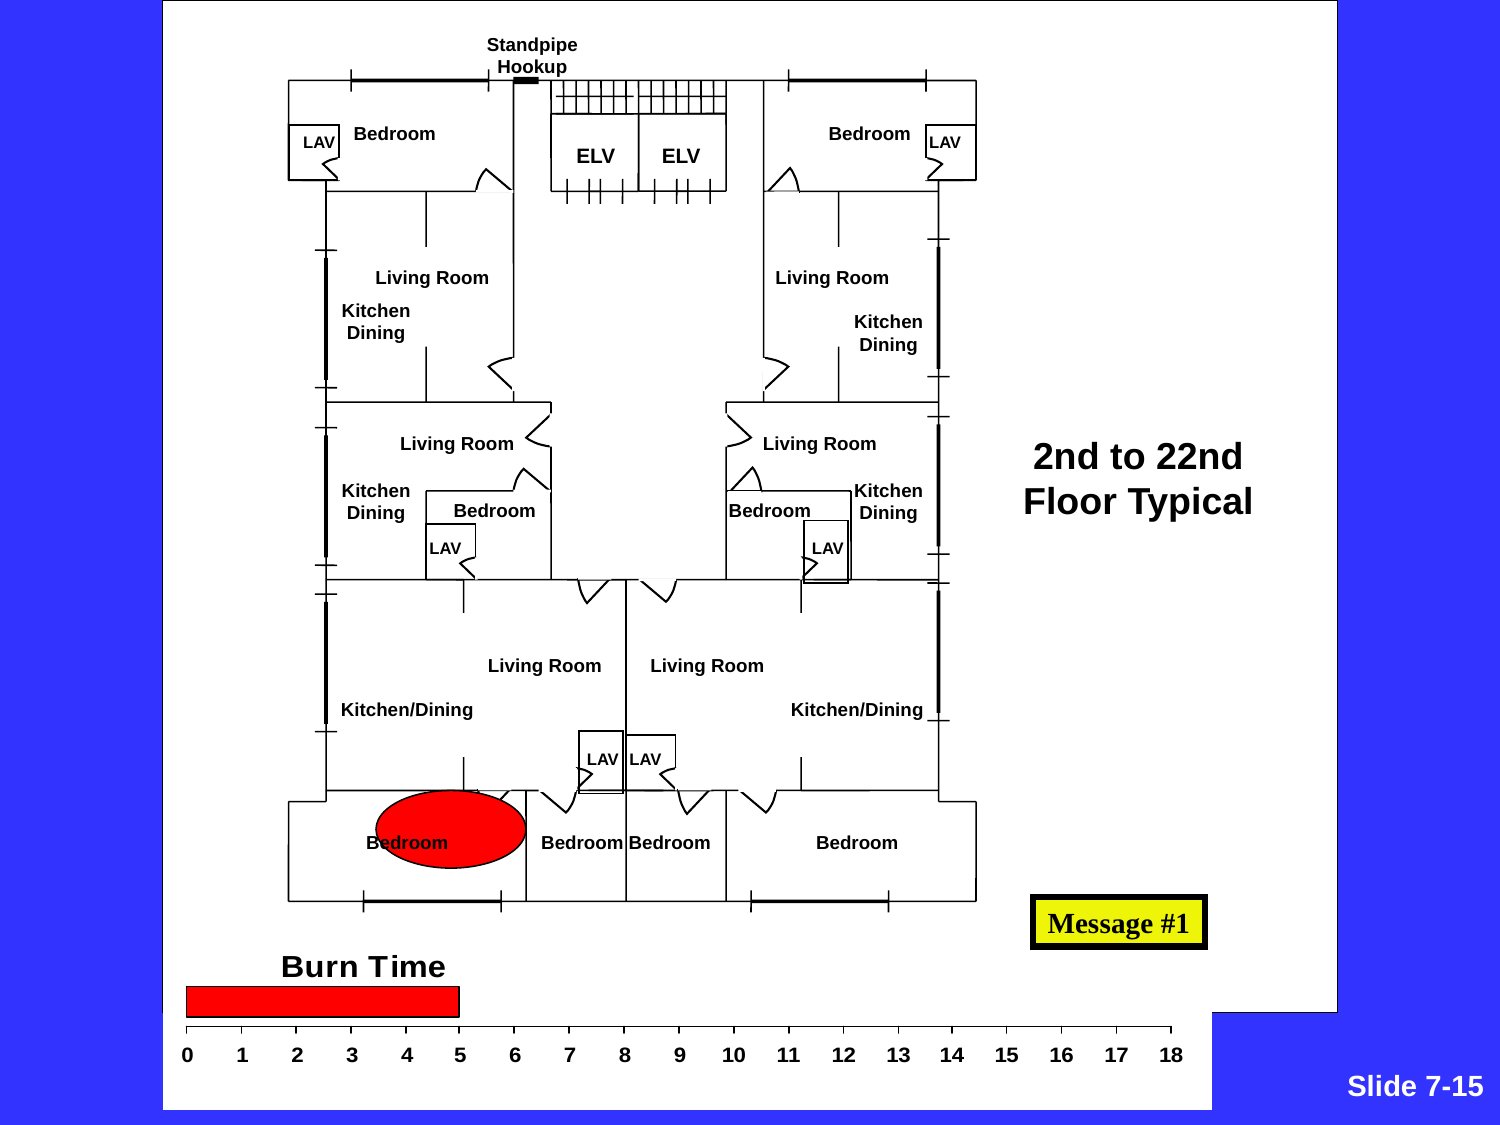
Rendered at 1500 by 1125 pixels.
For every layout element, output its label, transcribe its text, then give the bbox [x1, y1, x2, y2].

slide_number Slide 7-157 [1148, 1059, 1500, 1125]
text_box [287, 24, 1289, 913]
text_box [162, 0, 1338, 1013]
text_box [162, 933, 1213, 1111]
text_box Message #1 [1032, 921, 1206, 932]
